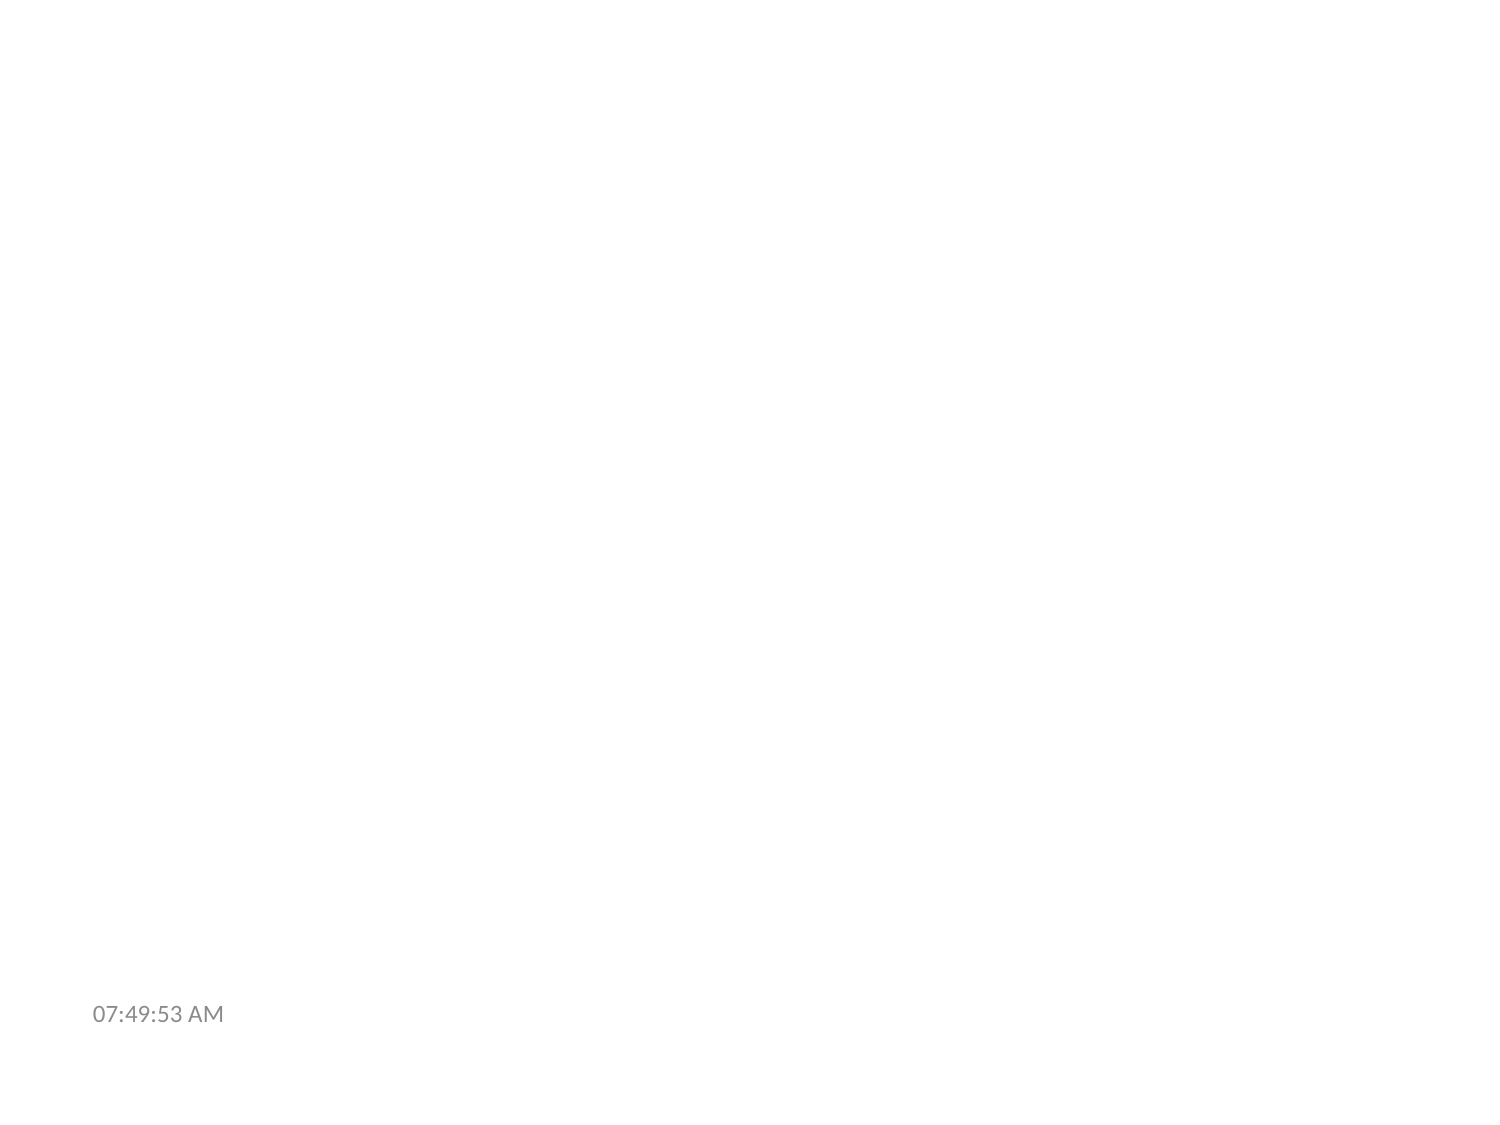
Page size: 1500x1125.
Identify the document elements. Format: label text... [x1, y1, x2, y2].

text_box 3:35:09 PM [77, 982, 428, 1043]
